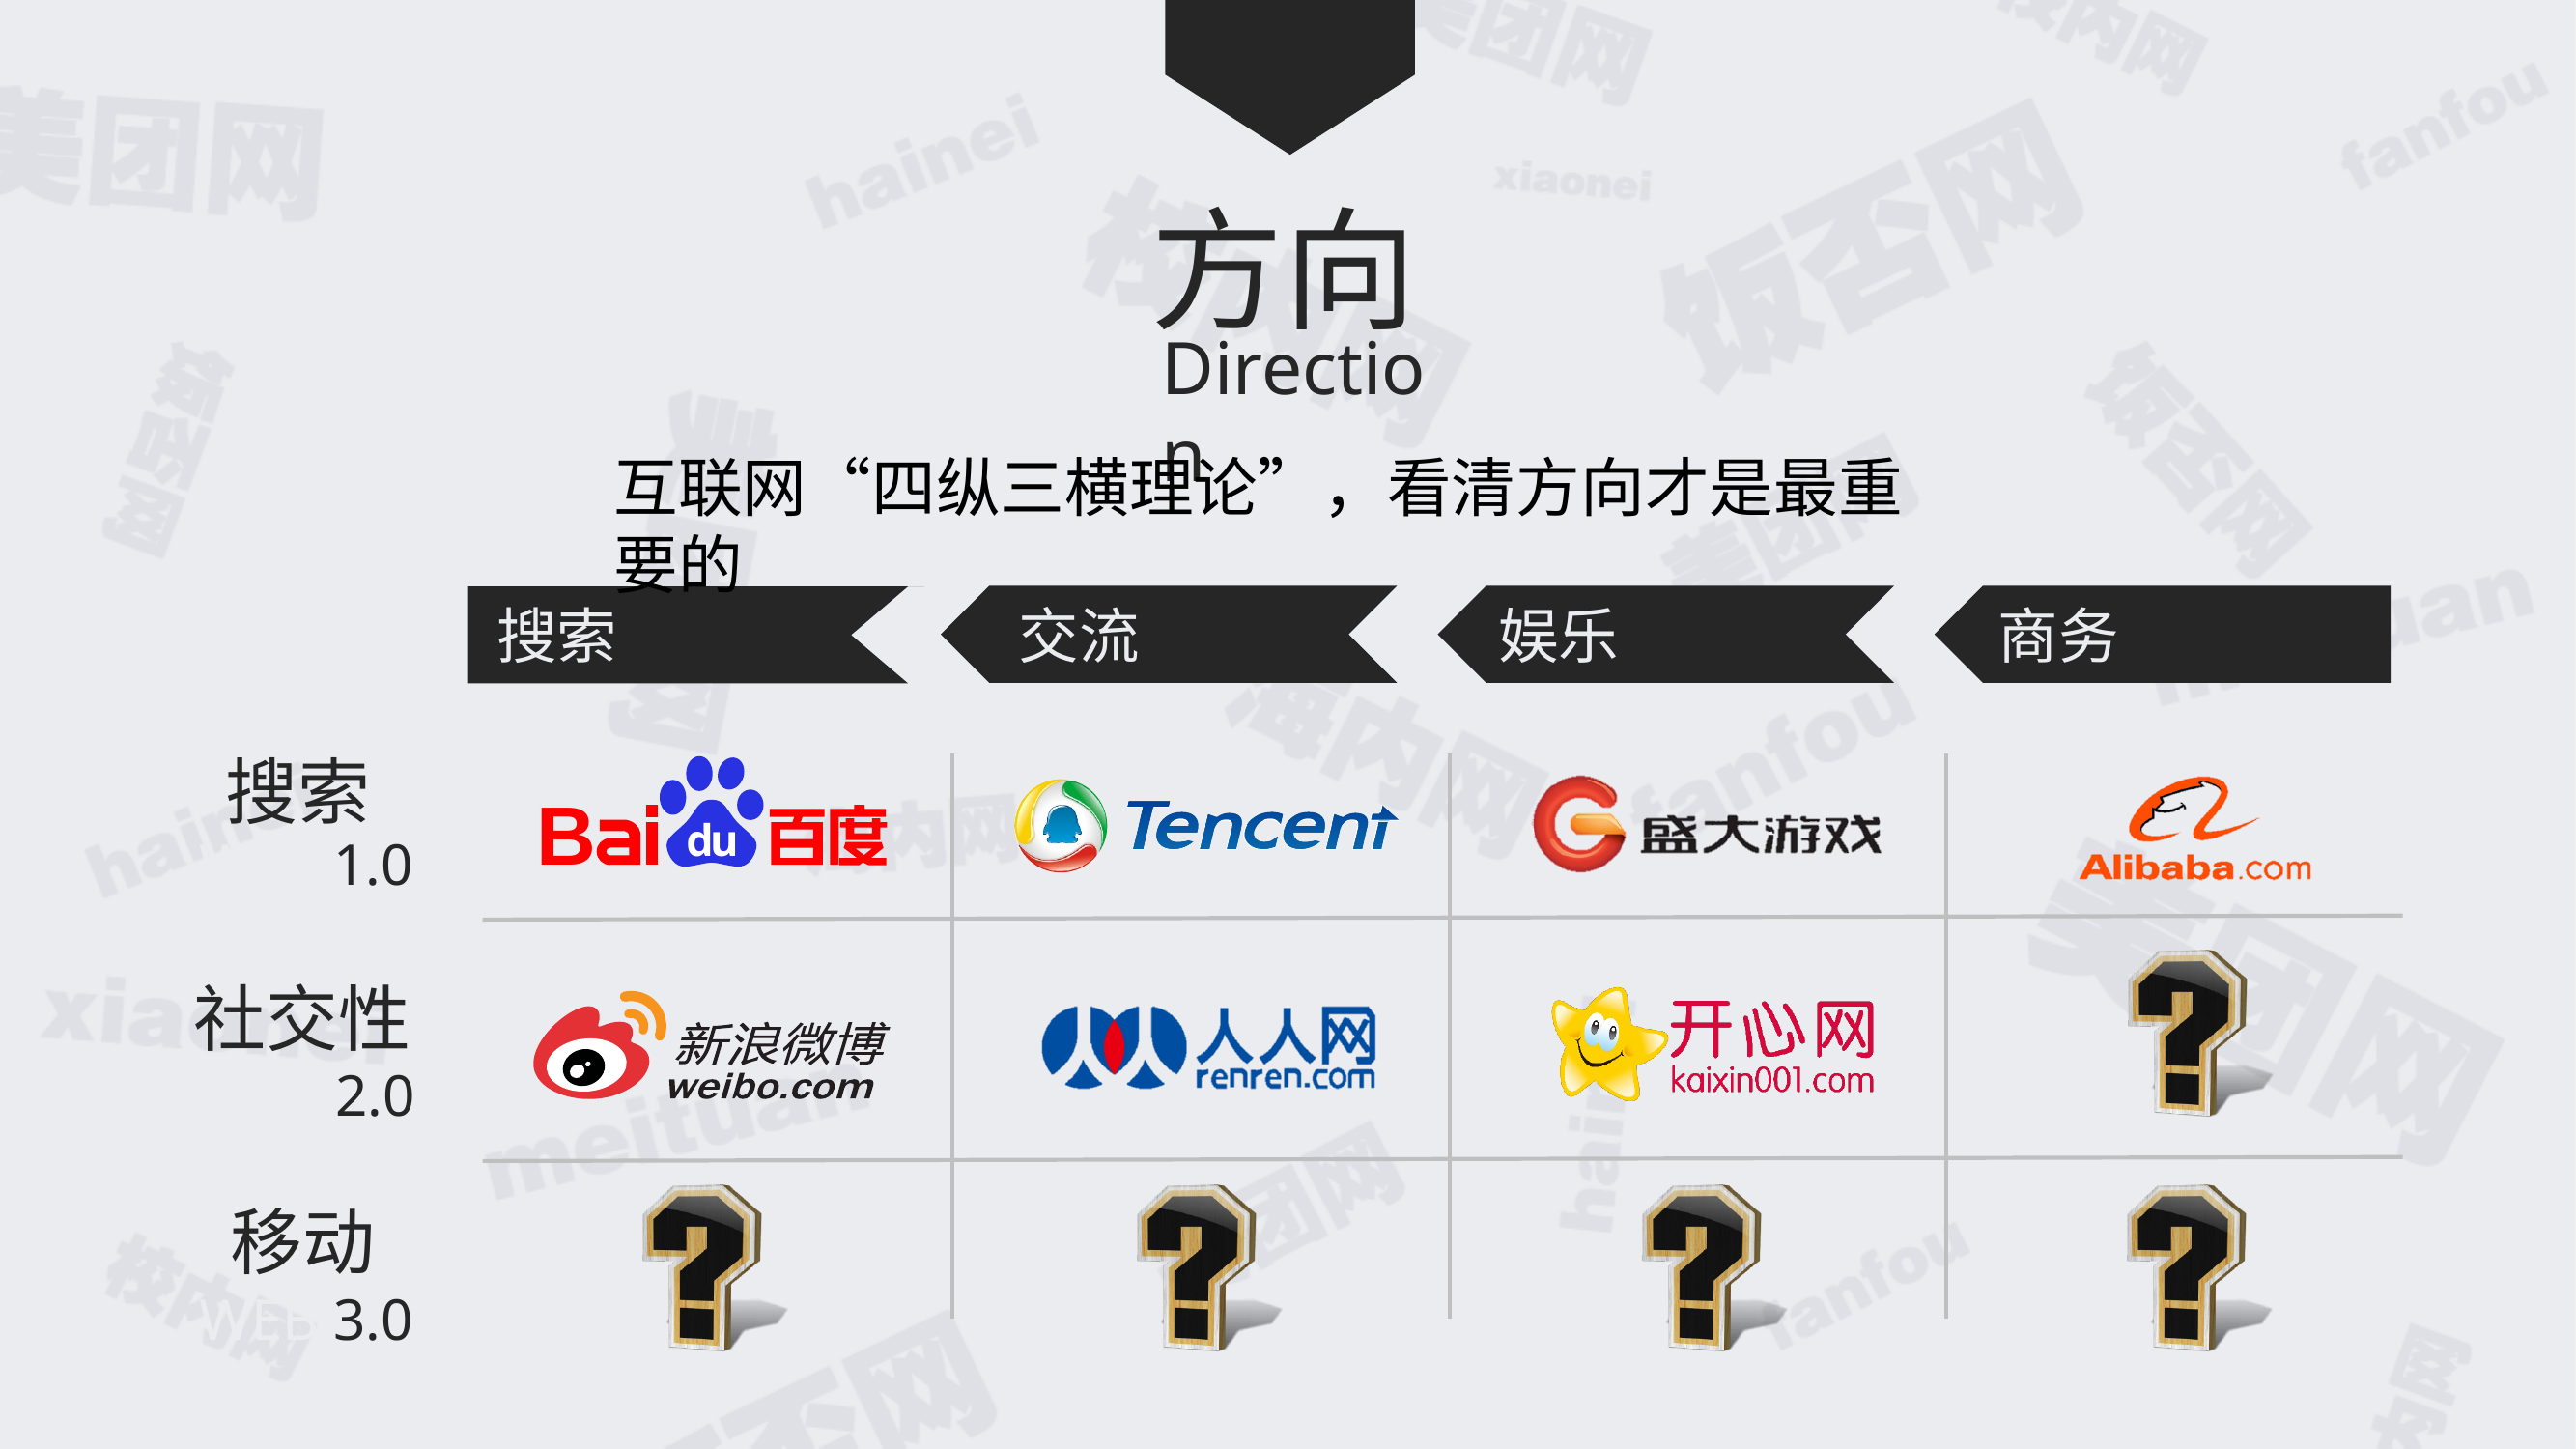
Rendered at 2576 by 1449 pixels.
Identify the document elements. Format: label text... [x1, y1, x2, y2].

text_box [1164, 0, 1416, 156]
text_box [467, 585, 911, 685]
text_box 方向 [1137, 179, 1437, 354]
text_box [179, 1189, 434, 1360]
text_box 互联网“四纵三横理论”，看清方向才是最重要的 [599, 440, 1973, 609]
text_box 娱乐 [1484, 609, 1752, 678]
text_box 交流 [1005, 609, 1272, 678]
text_box 商务 [1983, 590, 2251, 678]
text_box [1014, 779, 1402, 873]
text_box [179, 965, 435, 1136]
text_box [939, 609, 1400, 684]
text_box Direction [1147, 315, 1449, 440]
text_box [1435, 609, 1897, 684]
text_box 搜索 [482, 590, 750, 678]
picture [0, 0, 2576, 1449]
text_box [1933, 584, 2392, 684]
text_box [482, 915, 2403, 920]
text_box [482, 1156, 2403, 1161]
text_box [179, 738, 434, 905]
